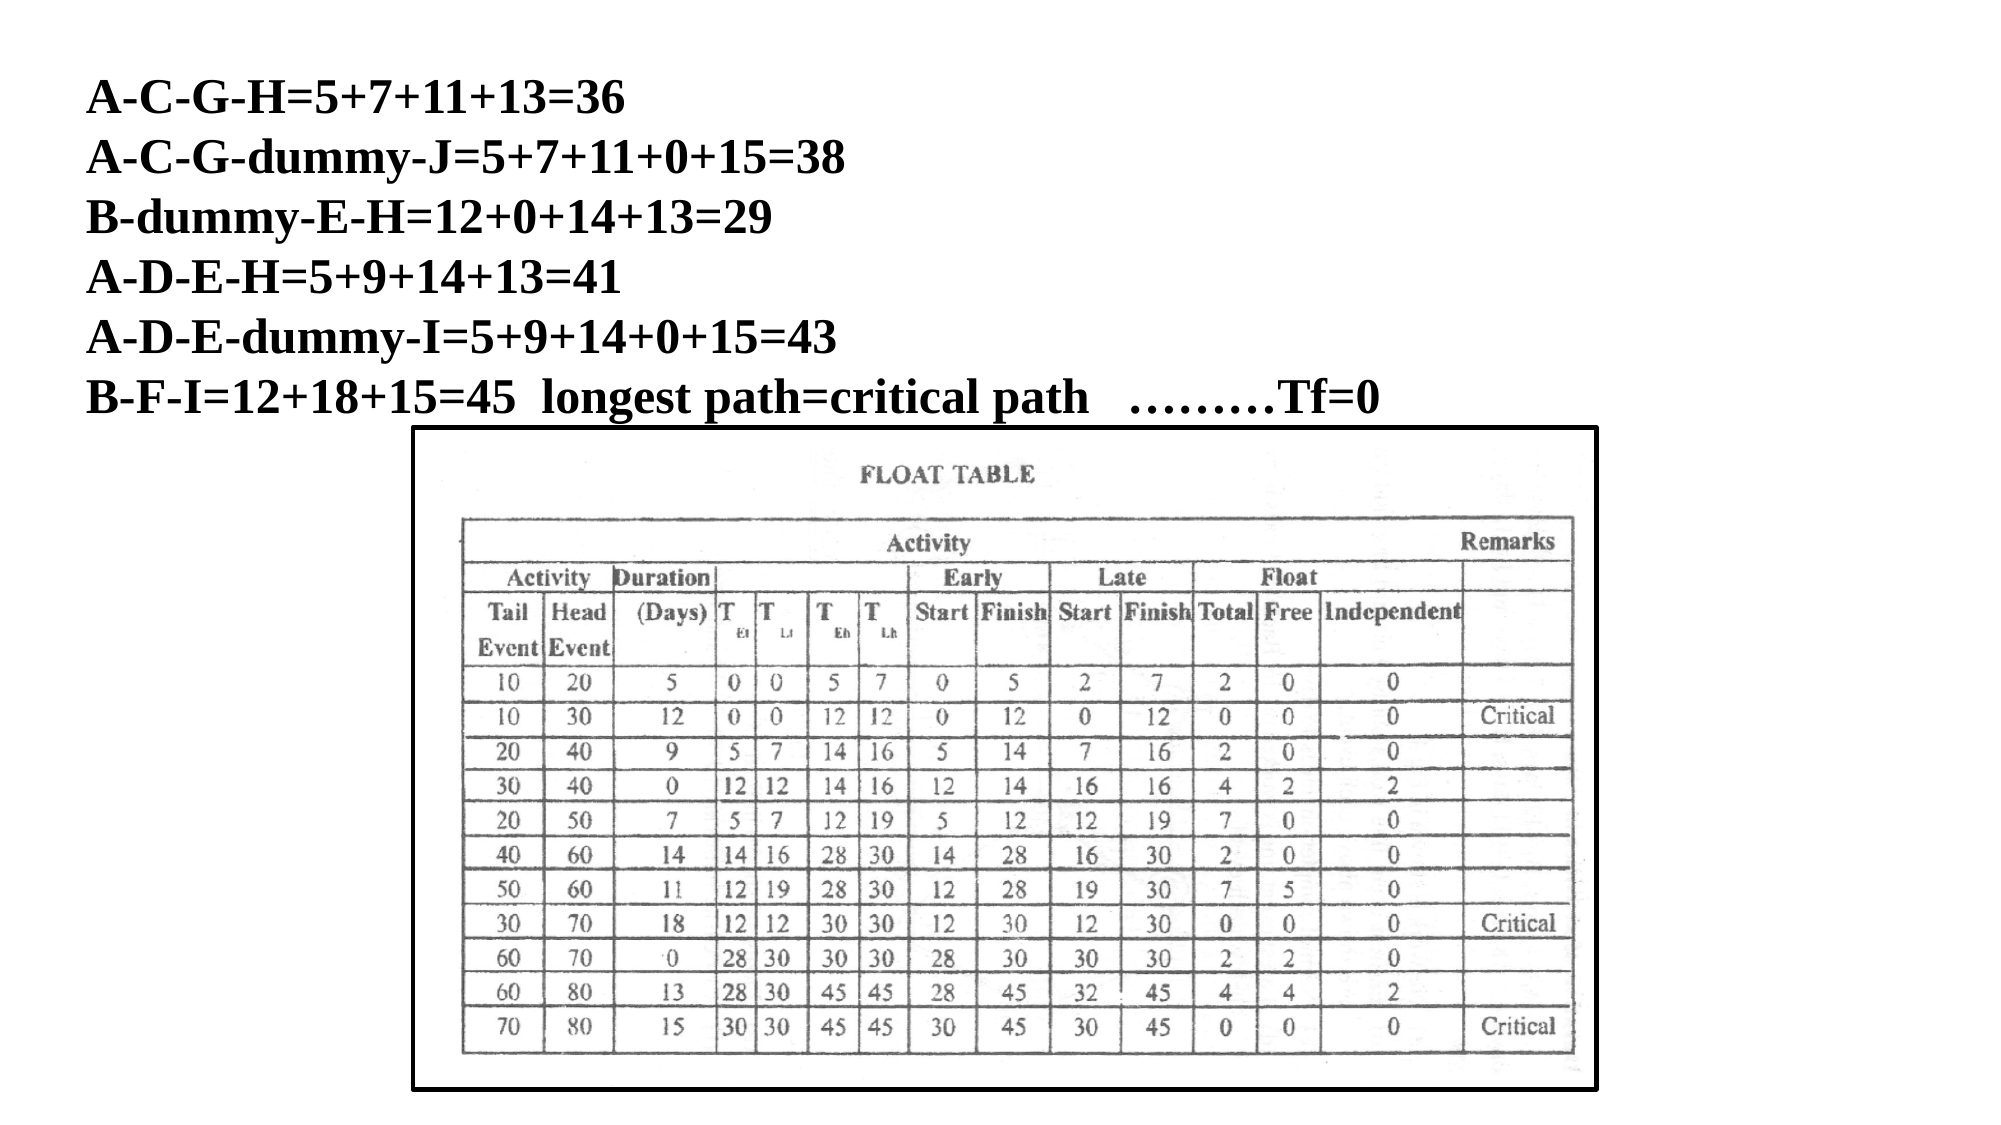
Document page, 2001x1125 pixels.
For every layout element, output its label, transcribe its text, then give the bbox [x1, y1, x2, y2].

picture [675, 168, 1334, 1125]
text_box A-C-G-H=5+7+11+13=36 A-C-G-dummy-J=5+7+11+0+15=38 B-dummy-E-H=12+0+14+13=29 A-D-E-H=5+9+14+13=41 A-D-E-dummy-I=5+9+14+0+15=43 B-F-I=12+18+15=45 longest path=critical path ………Tf=0 [70, 55, 1861, 431]
